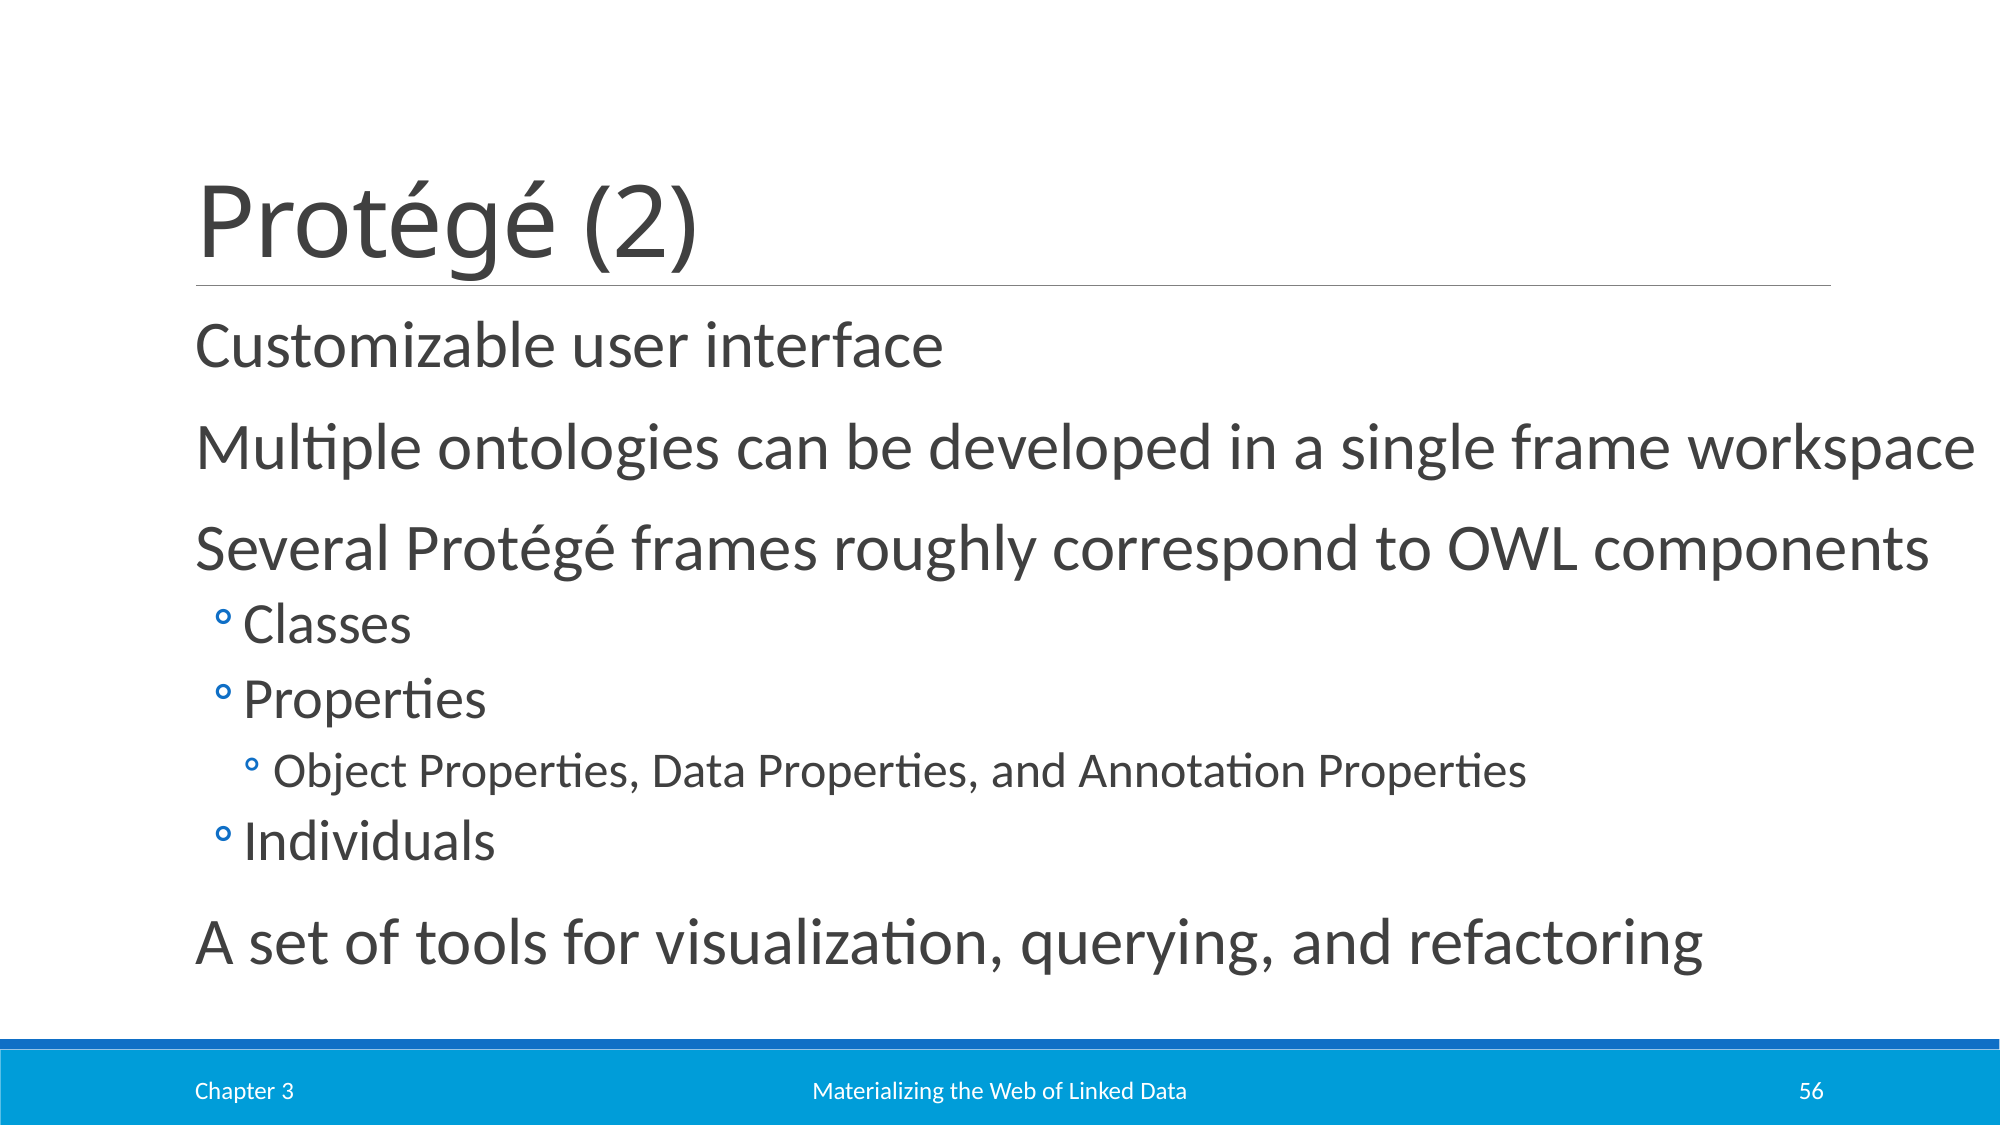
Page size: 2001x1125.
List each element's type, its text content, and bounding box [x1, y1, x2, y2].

slide_number 56 [1624, 1059, 1840, 1120]
title Protégé (2) [180, 47, 1830, 285]
list Customizable user interface Multiple ontologies can be developed in a single frame workspace Several Protégé frames roughly correspond to OWL components Classes Properties Object Properties, Data Properties, and Annotation Properties Individuals A set of tools for visualization, querying, and refactoring [180, 302, 1991, 1017]
slide_number Chapter 3 [180, 1059, 586, 1120]
footer Materializing the Web of Linked Data [604, 1059, 1396, 1120]
